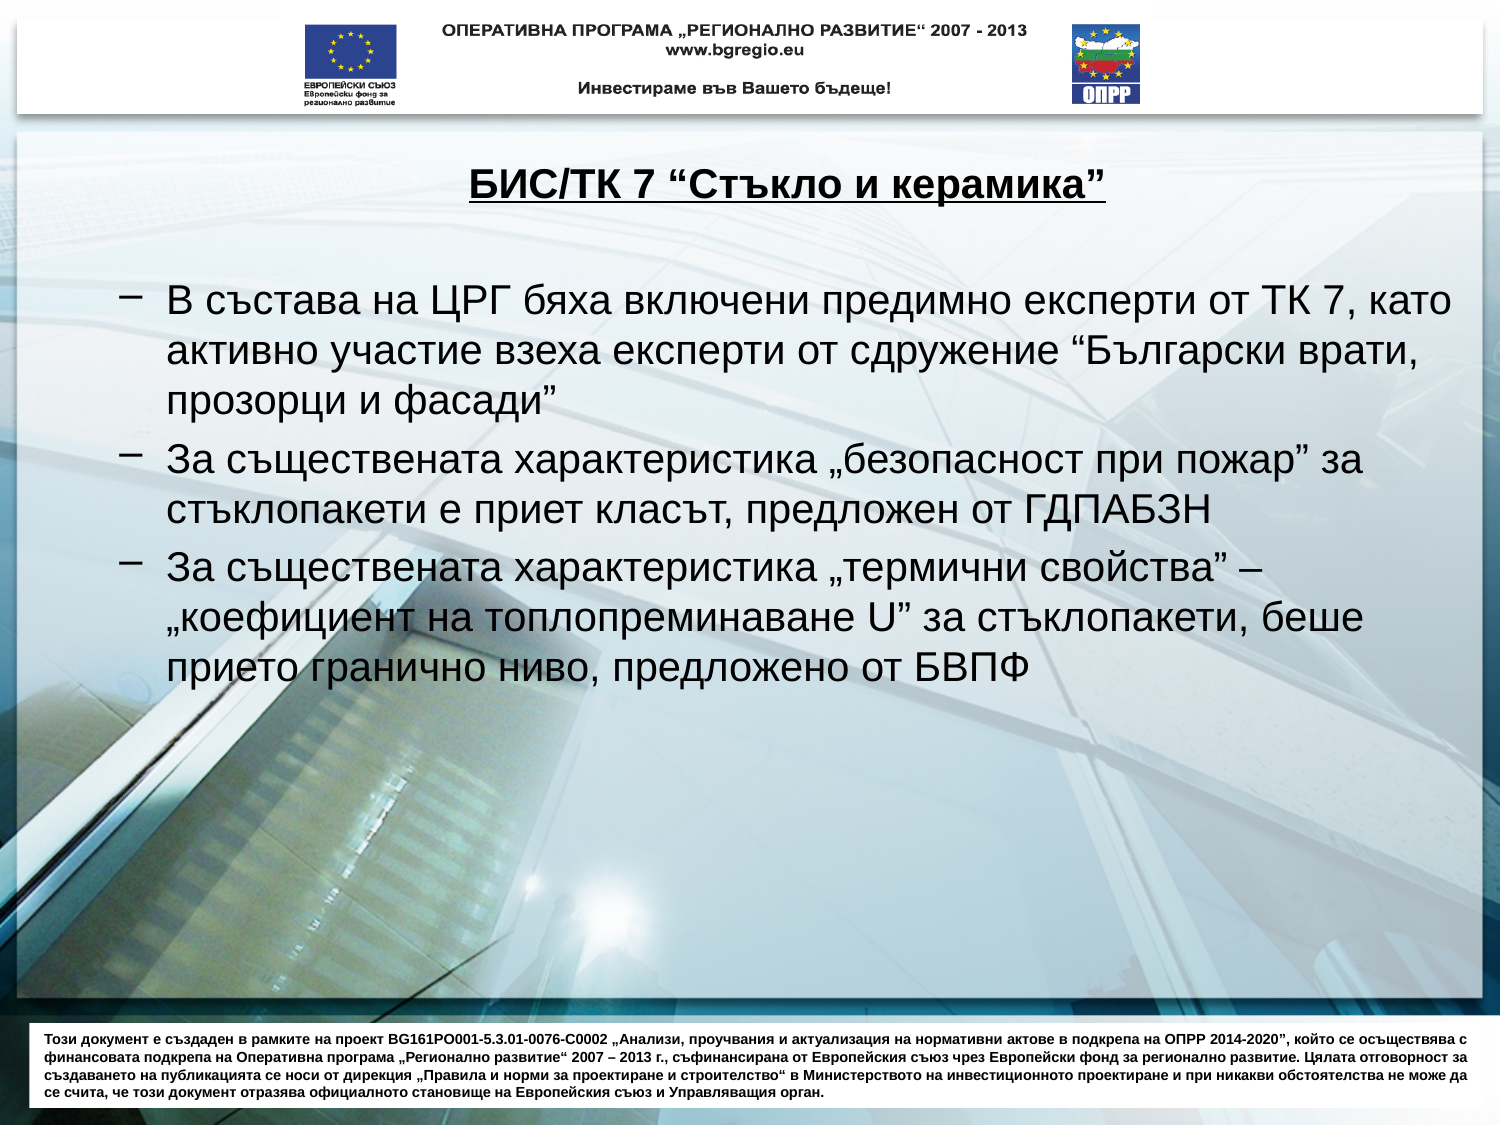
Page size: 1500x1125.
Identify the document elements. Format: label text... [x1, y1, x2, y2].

list БИС/ТК 7 “Стъкло и керамика” В състава на ЦРГ бяха включени предимно експерти от ТК 7, като активно участие взеха експерти от сдружение “Български врати, прозорци и фасади” За съществената характеристика „безопасност при пожар” за стъклопакети е приет класът, предложен от ГДПАБЗН За съществената характеристика „термични свойства” – „коефициент на топлопреминаване U” за стъклопакети, беше прието гранично ниво, предложено от БВПФ [29, 148, 1471, 988]
picture [0, 0, 1500, 1125]
